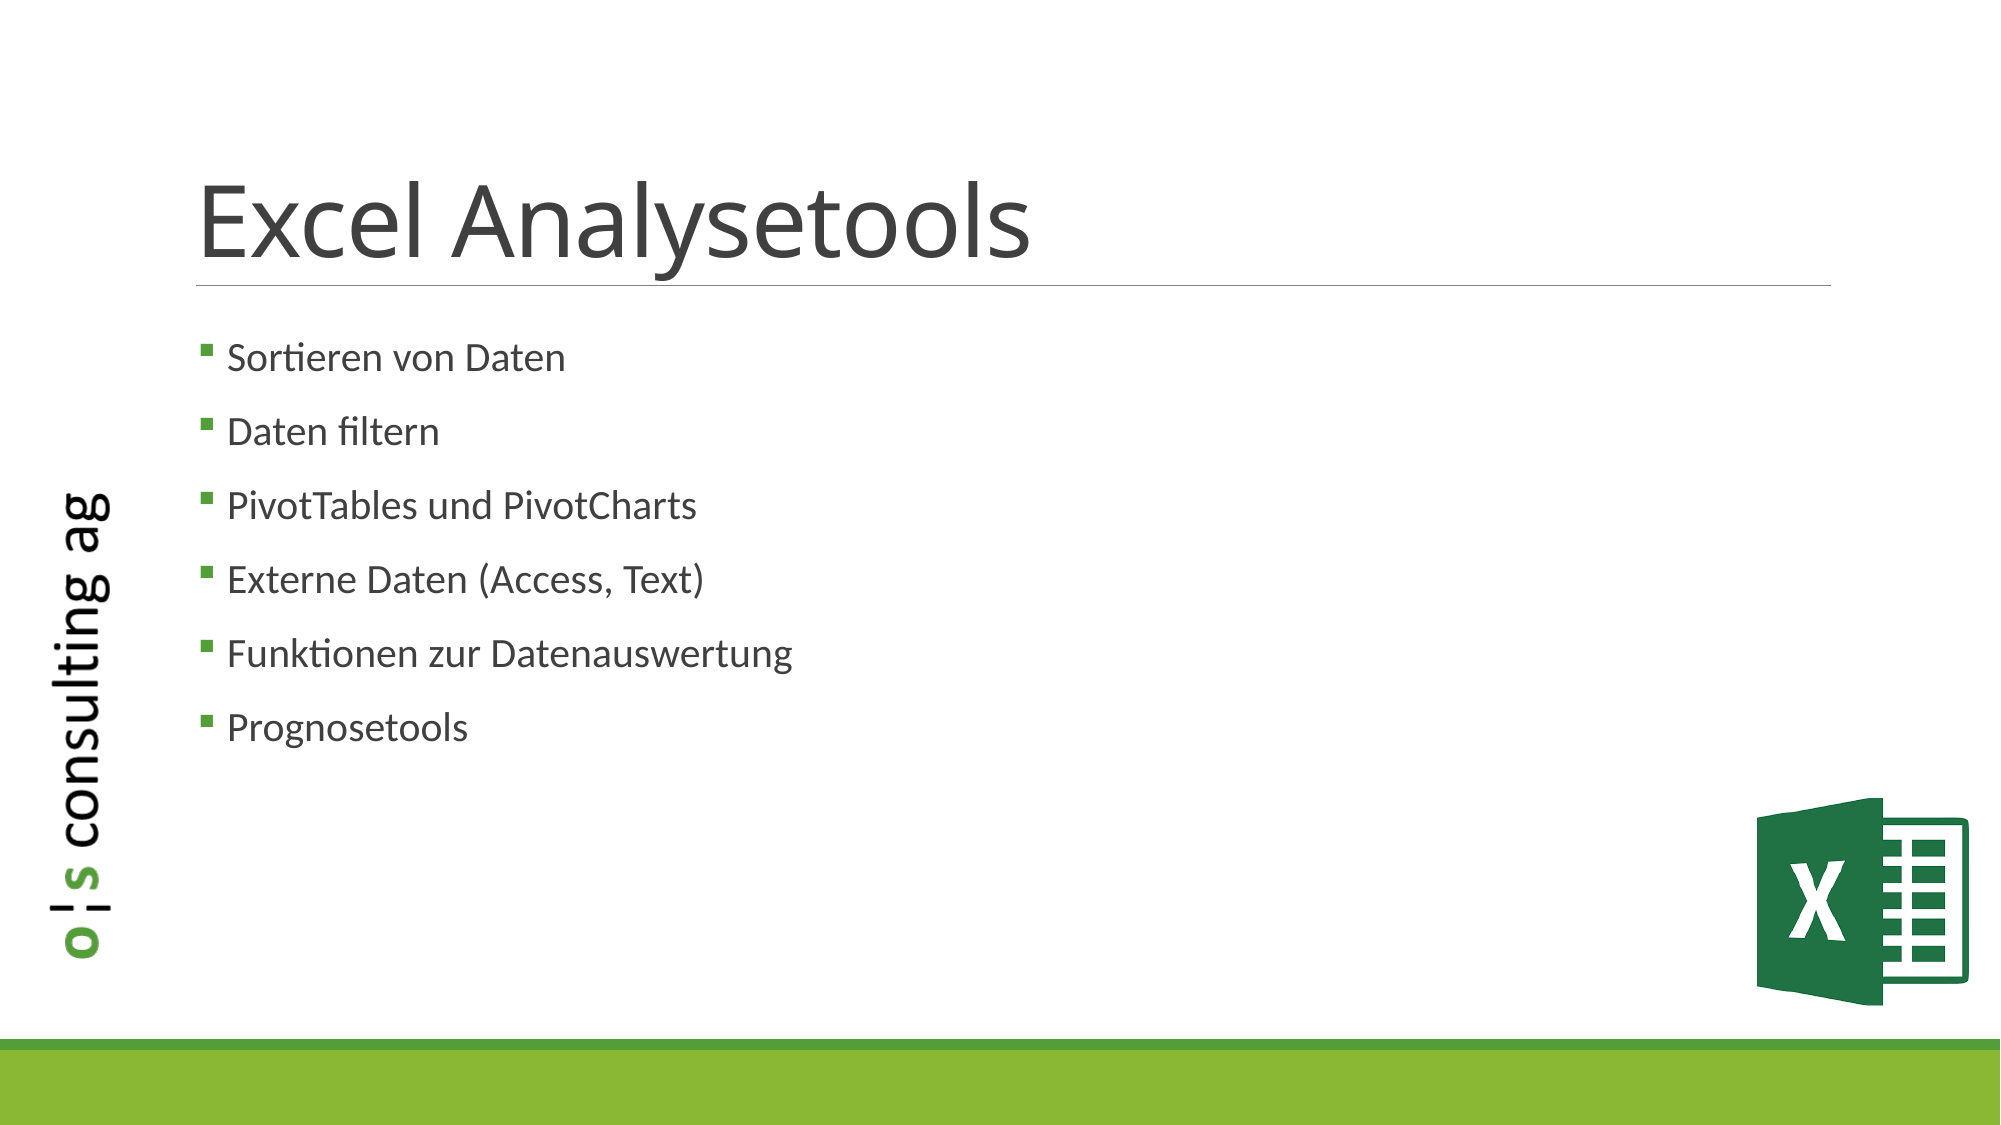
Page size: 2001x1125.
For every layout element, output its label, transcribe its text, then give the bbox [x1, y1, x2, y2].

picture [1756, 798, 1969, 1006]
list Sortieren von Daten Daten filtern PivotTables und PivotCharts Externe Daten (Access, Text) Funktionen zur Datenauswertung Prognosetools [197, 327, 1830, 963]
title Excel Analysetools [180, 47, 1830, 285]
picture [15, 450, 157, 1001]
